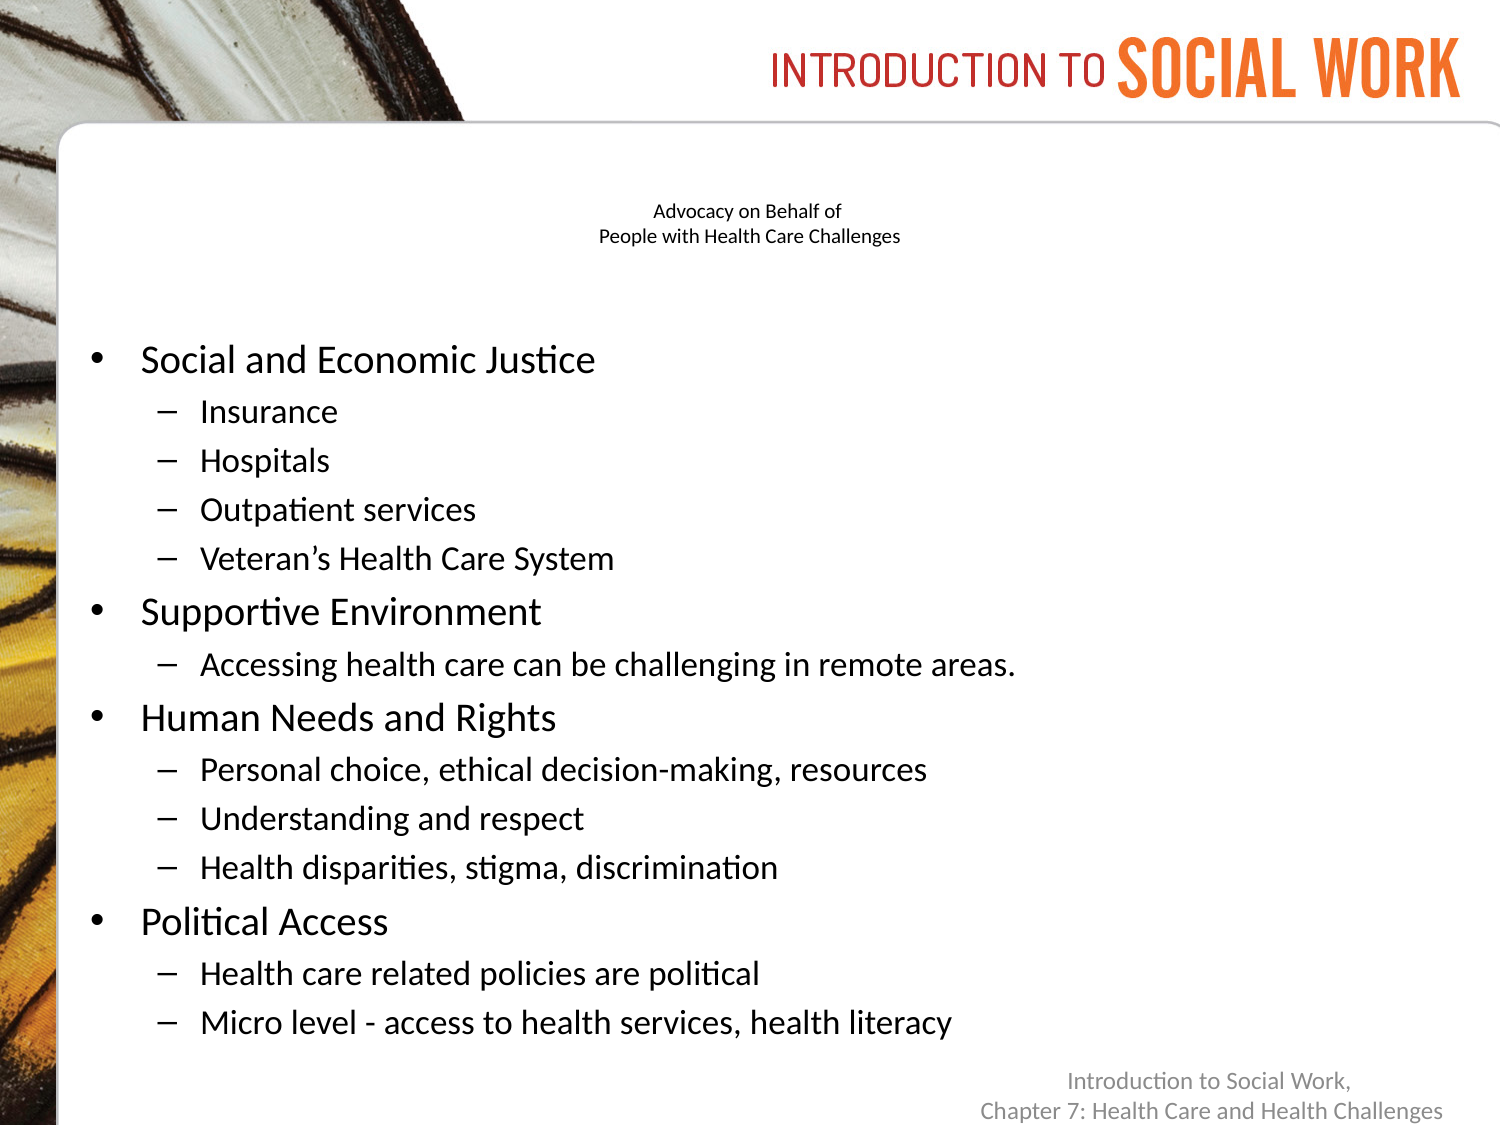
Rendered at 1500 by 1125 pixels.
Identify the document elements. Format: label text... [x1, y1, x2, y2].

list Social and Economic Justice Insurance Hospitals Outpatient services Veteran’s Health Care System Supportive Environment Accessing health care can be challenging in remote areas. Human Needs and Rights Personal choice, ethical decision-making, resources Understanding and respect Health disparities, stigma, discrimination Political Access Health care related policies are political Micro level - access to health services, health literacy [75, 324, 1500, 1050]
footer Introduction to Social Work, Chapter 7: Health Care and Health Challenges [950, 1065, 1475, 1125]
title Advocacy on Behalf of People with Health Care Challenges [50, 162, 1450, 283]
picture [0, 0, 1500, 1125]
